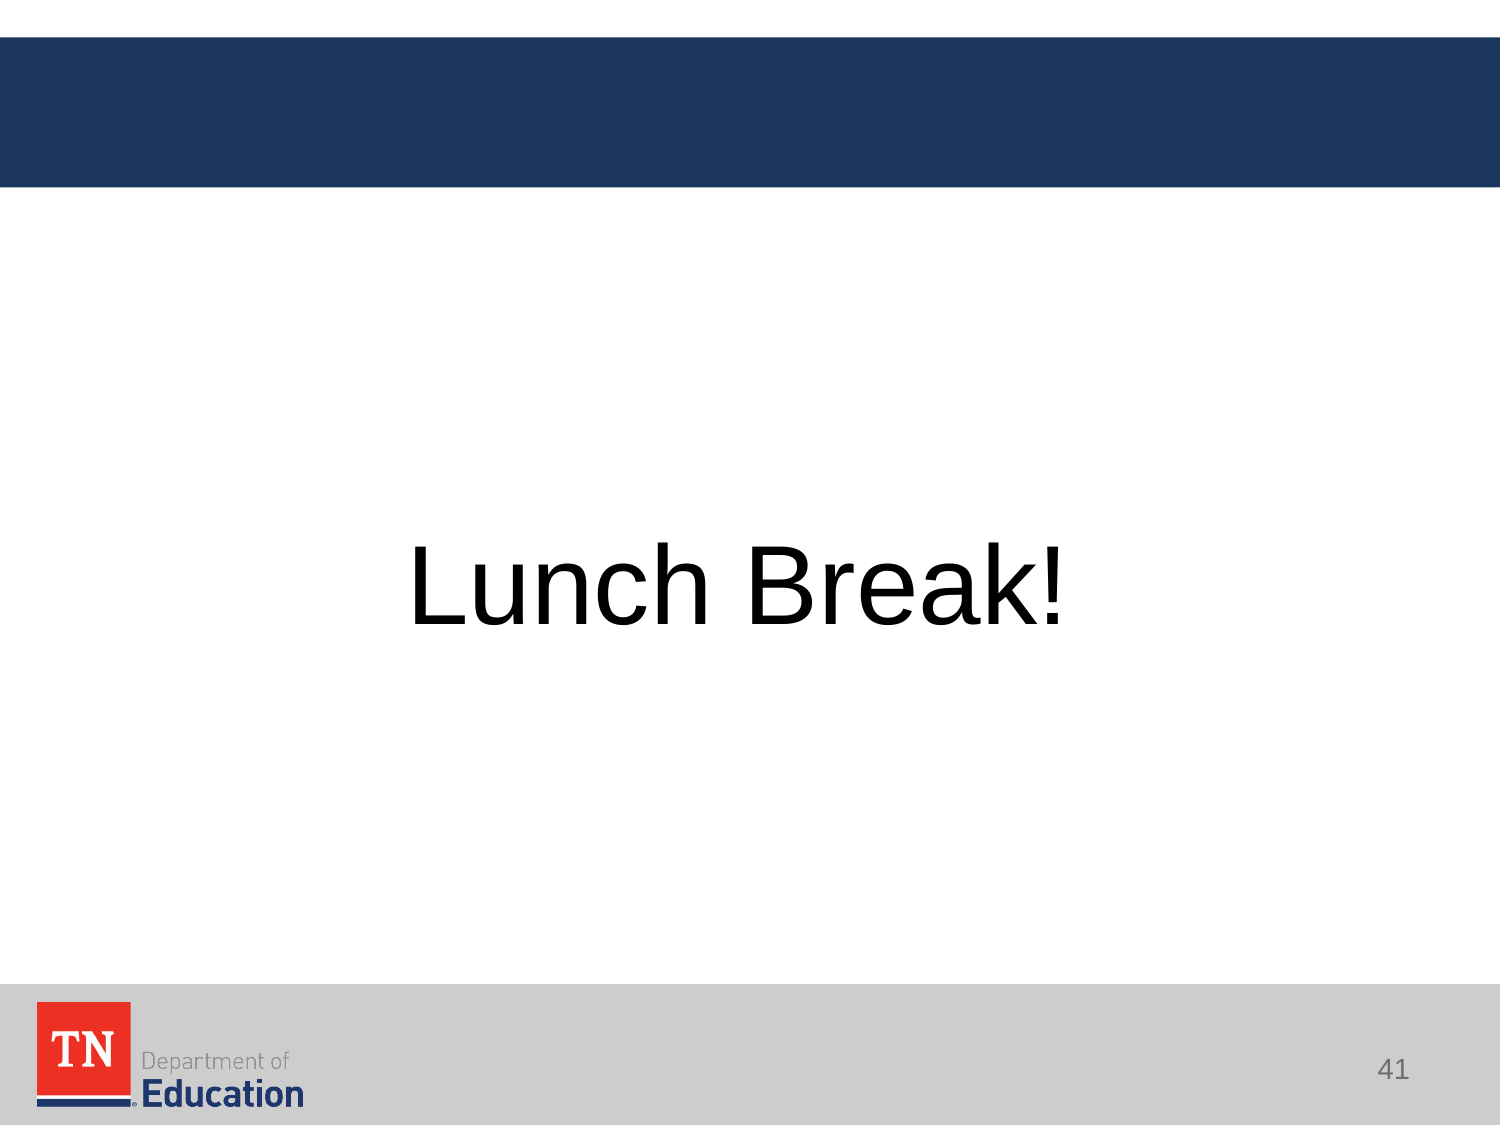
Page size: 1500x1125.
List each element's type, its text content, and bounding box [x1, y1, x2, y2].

list Lunch Break! [50, 212, 1425, 955]
picture [37, 1002, 303, 1107]
slide_number 41 [1350, 1042, 1425, 1103]
